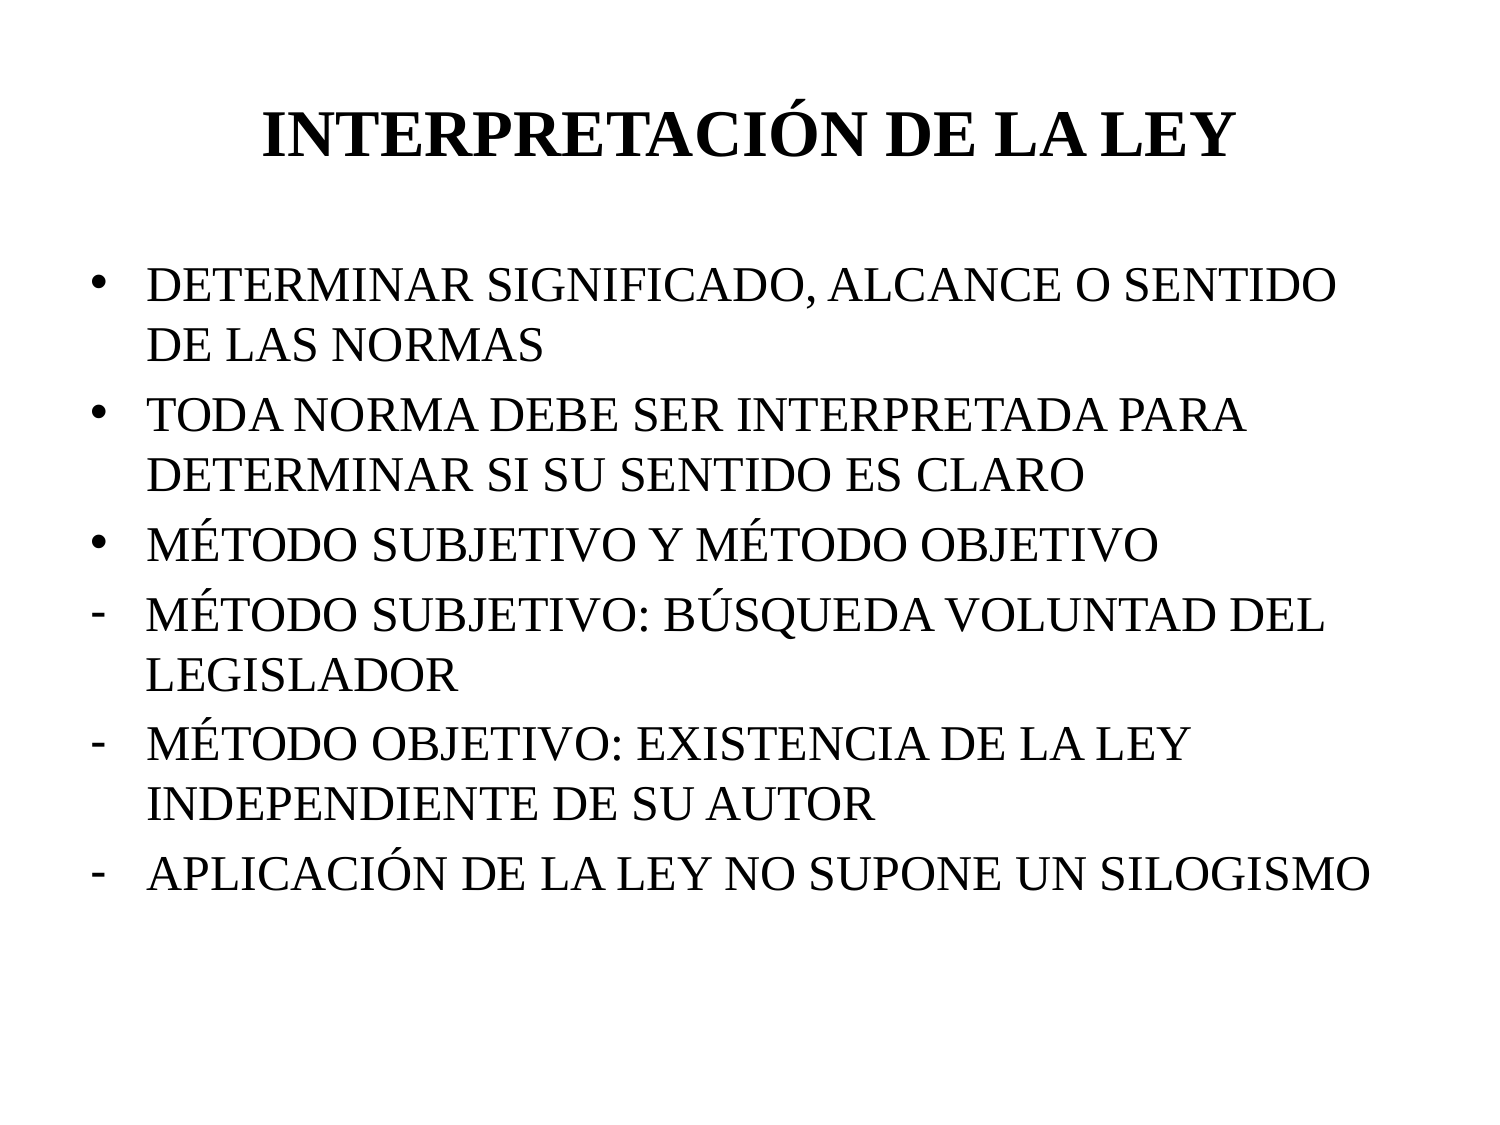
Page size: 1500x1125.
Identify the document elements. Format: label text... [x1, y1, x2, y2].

title INTERPRETACIÓN DE LA LEY [75, 62, 1425, 197]
list DETERMINAR SIGNIFICADO, ALCANCE O SENTIDO DE LAS NORMAS TODA NORMA DEBE SER INTERPRETADA PARA DETERMINAR SI SU SENTIDO ES CLARO MÉTODO SUBJETIVO Y MÉTODO OBJETIVO MÉTODO SUBJETIVO: BÚSQUEDA VOLUNTAD DEL LEGISLADOR MÉTODO OBJETIVO: EXISTENCIA DE LA LEY INDEPENDIENTE DE SU AUTOR APLICACIÓN DE LA LEY NO SUPONE UN SILOGISMO [75, 243, 1425, 1000]
